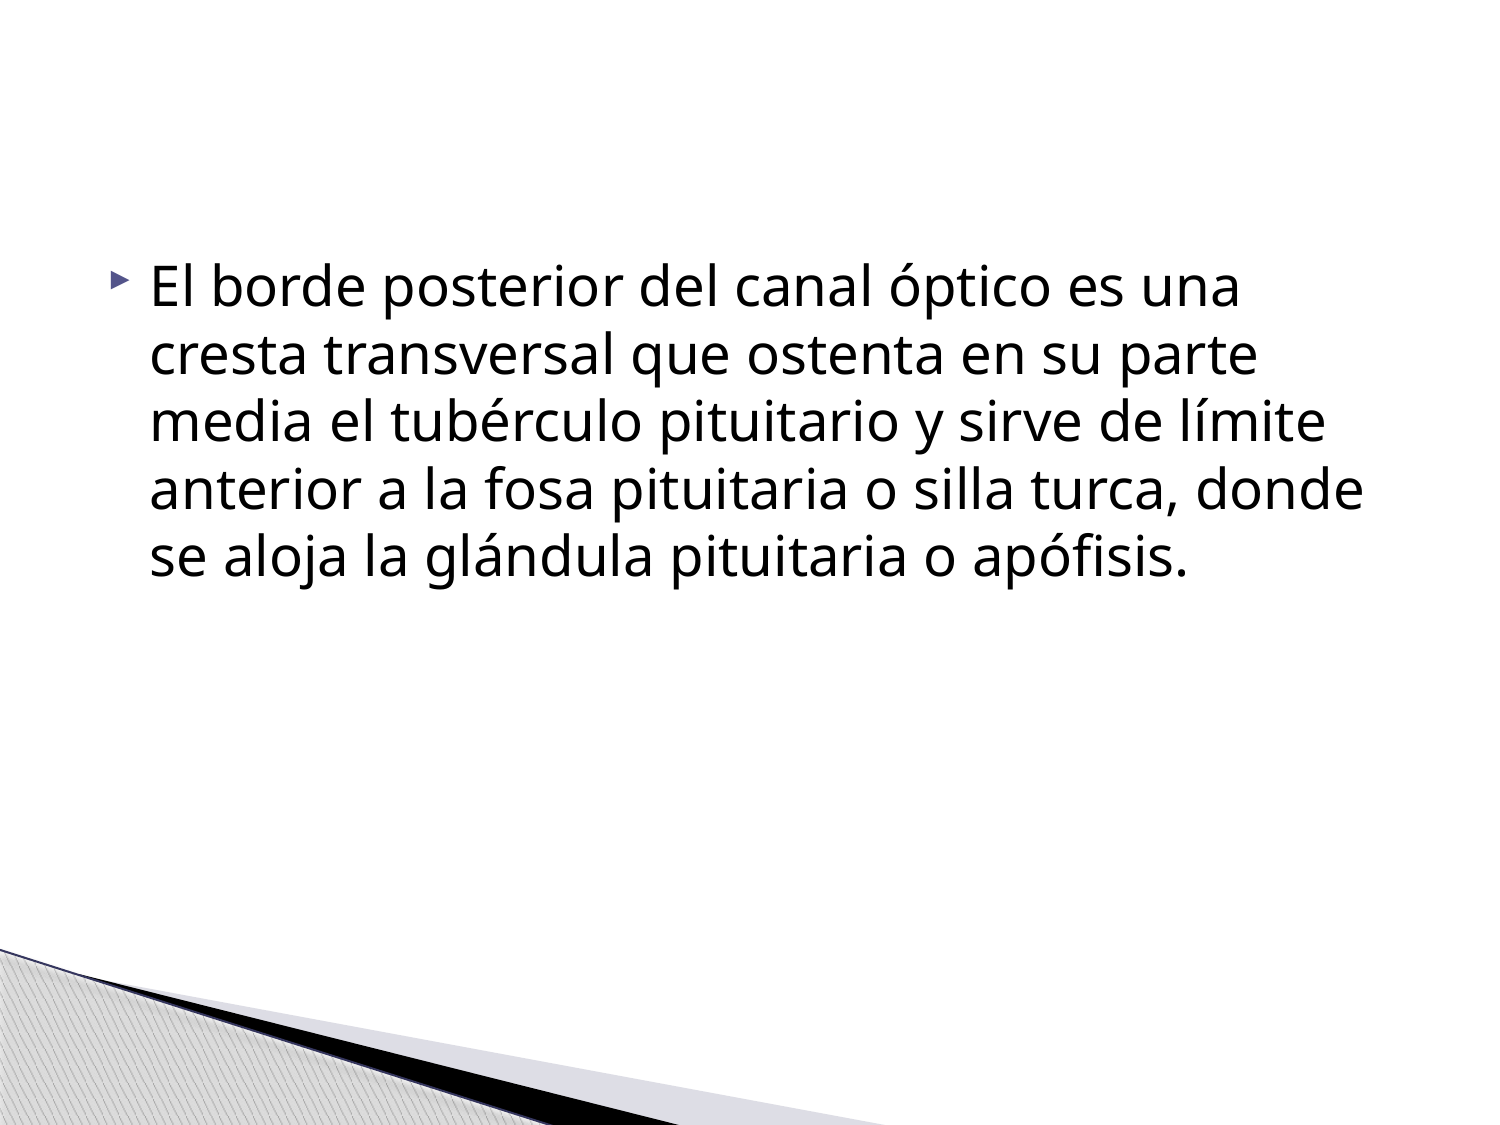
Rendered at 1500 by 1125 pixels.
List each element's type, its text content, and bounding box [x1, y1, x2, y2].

list El borde posterior del canal óptico es una cresta transversal que ostenta en su parte media el tubérculo pituitario y sirve de límite anterior a la fosa pituitaria o silla turca, donde se aloja la glándula pituitaria o apófisis. [75, 243, 1425, 986]
